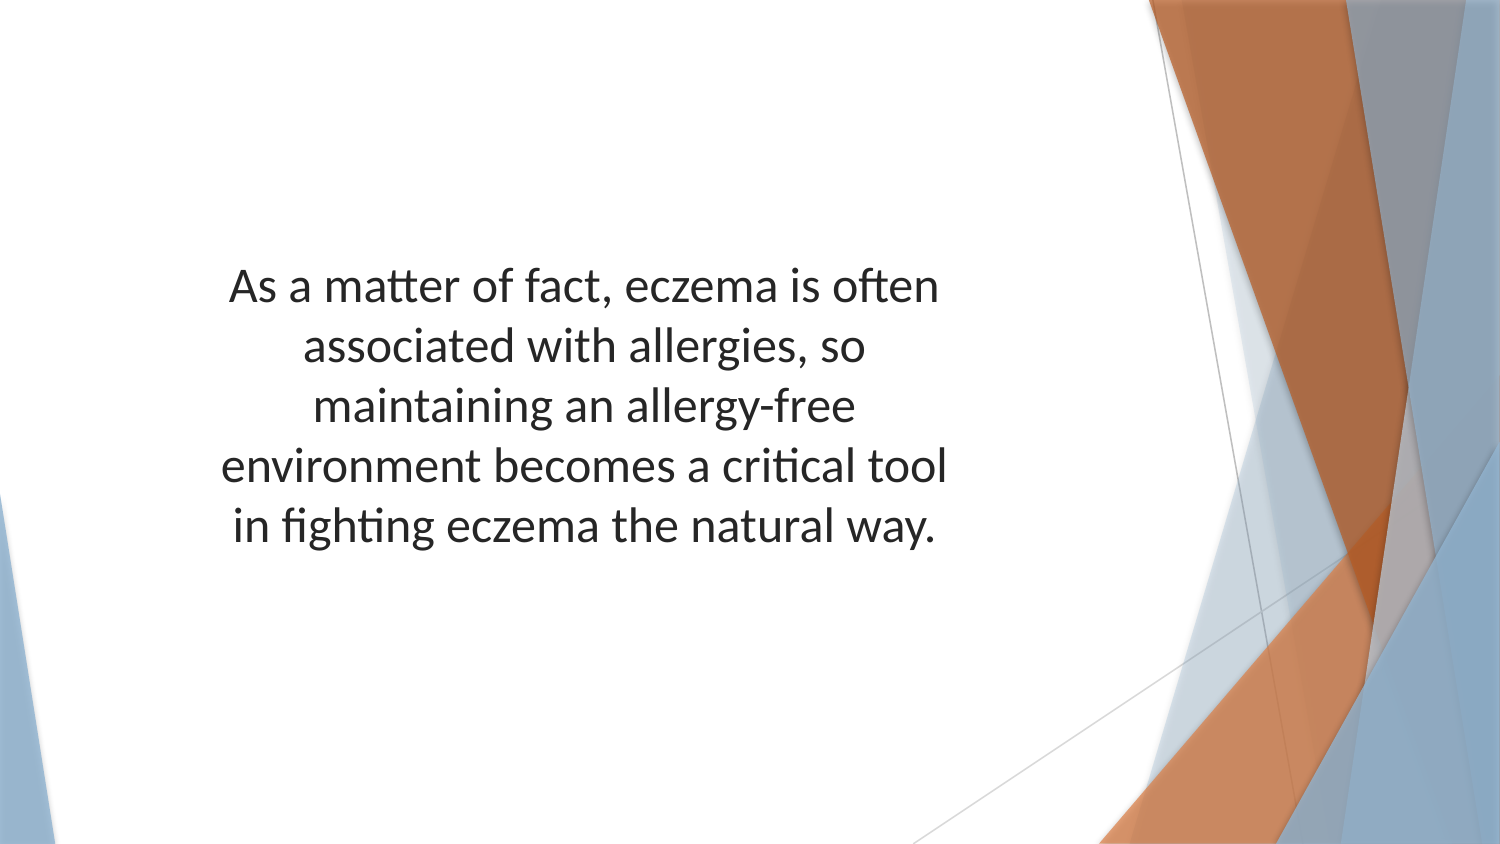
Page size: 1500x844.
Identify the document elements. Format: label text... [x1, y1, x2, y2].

list As a matter of fact, eczema is often associated with allergies, so maintaining an allergy-free environment becomes a critical tool in fighting eczema the natural way. [194, 244, 975, 611]
